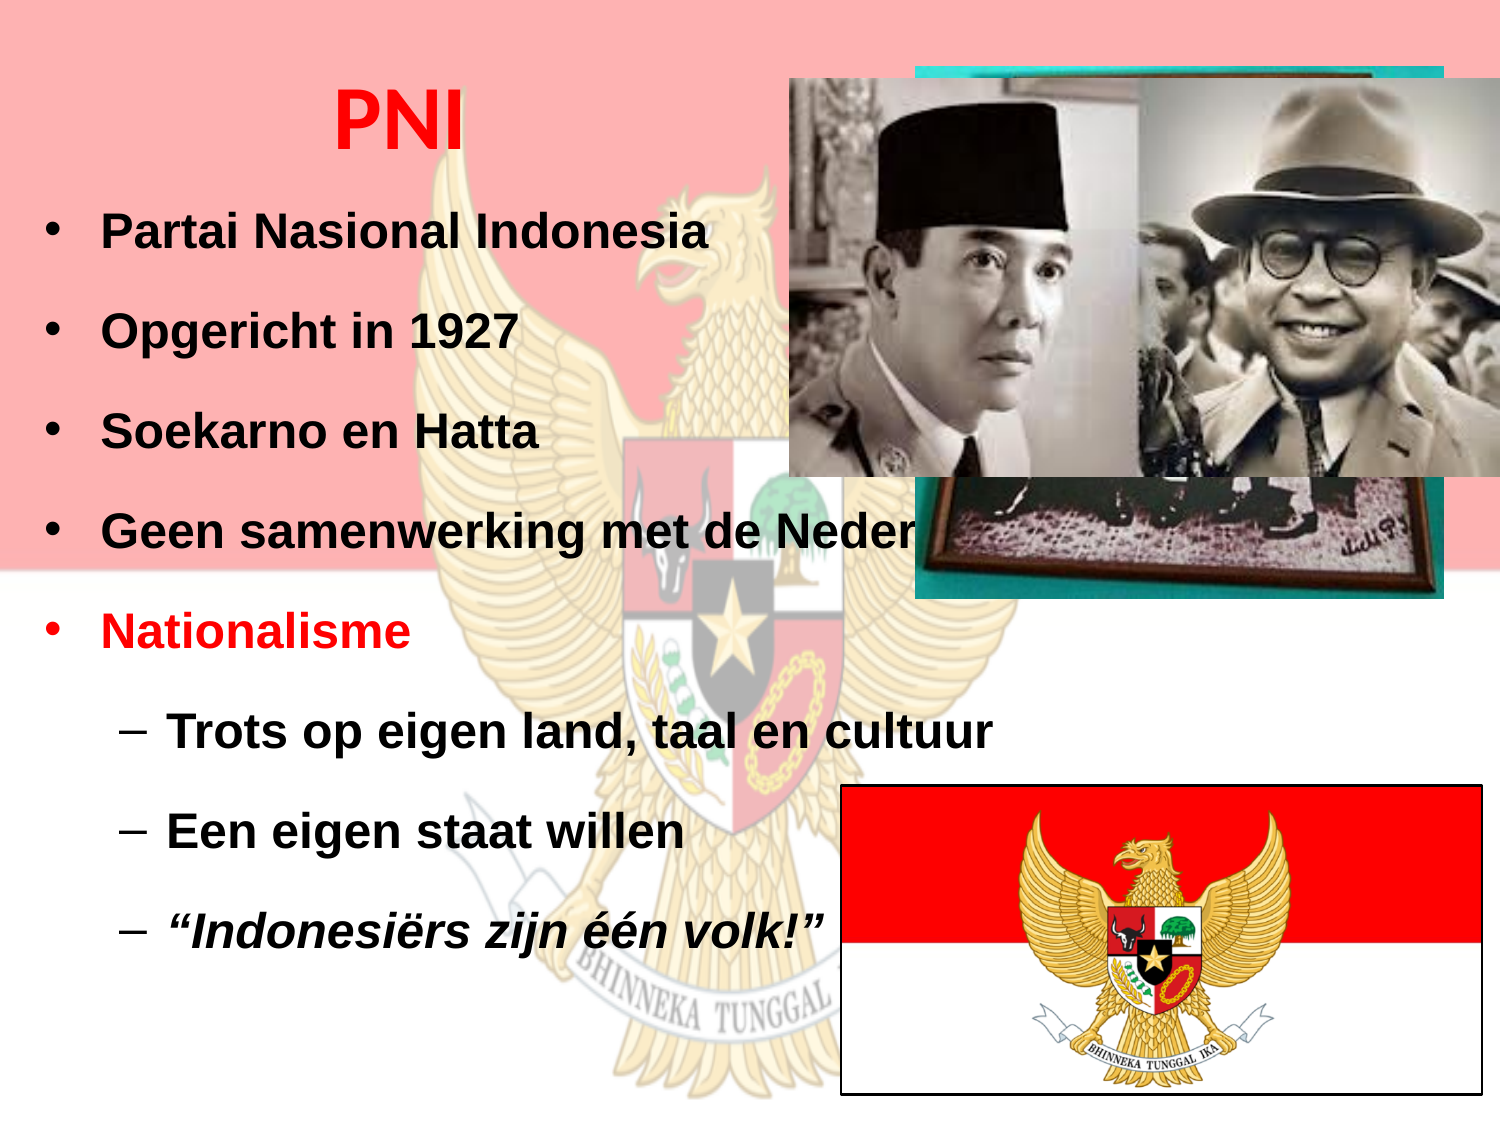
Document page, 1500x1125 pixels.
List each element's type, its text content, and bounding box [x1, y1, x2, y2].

picture [842, 786, 1481, 1094]
title PNI [75, 19, 727, 160]
text_box Partai Nasional Indonesia Opgericht in 1927 Soekarno en Hatta Geen samenwerking met de Nederlanders Nationalisme Trots op eigen land, taal en cultuur Een eigen staat willen “Indonesiërs zijn één volk!” [29, 160, 1353, 994]
picture [789, 66, 1500, 599]
